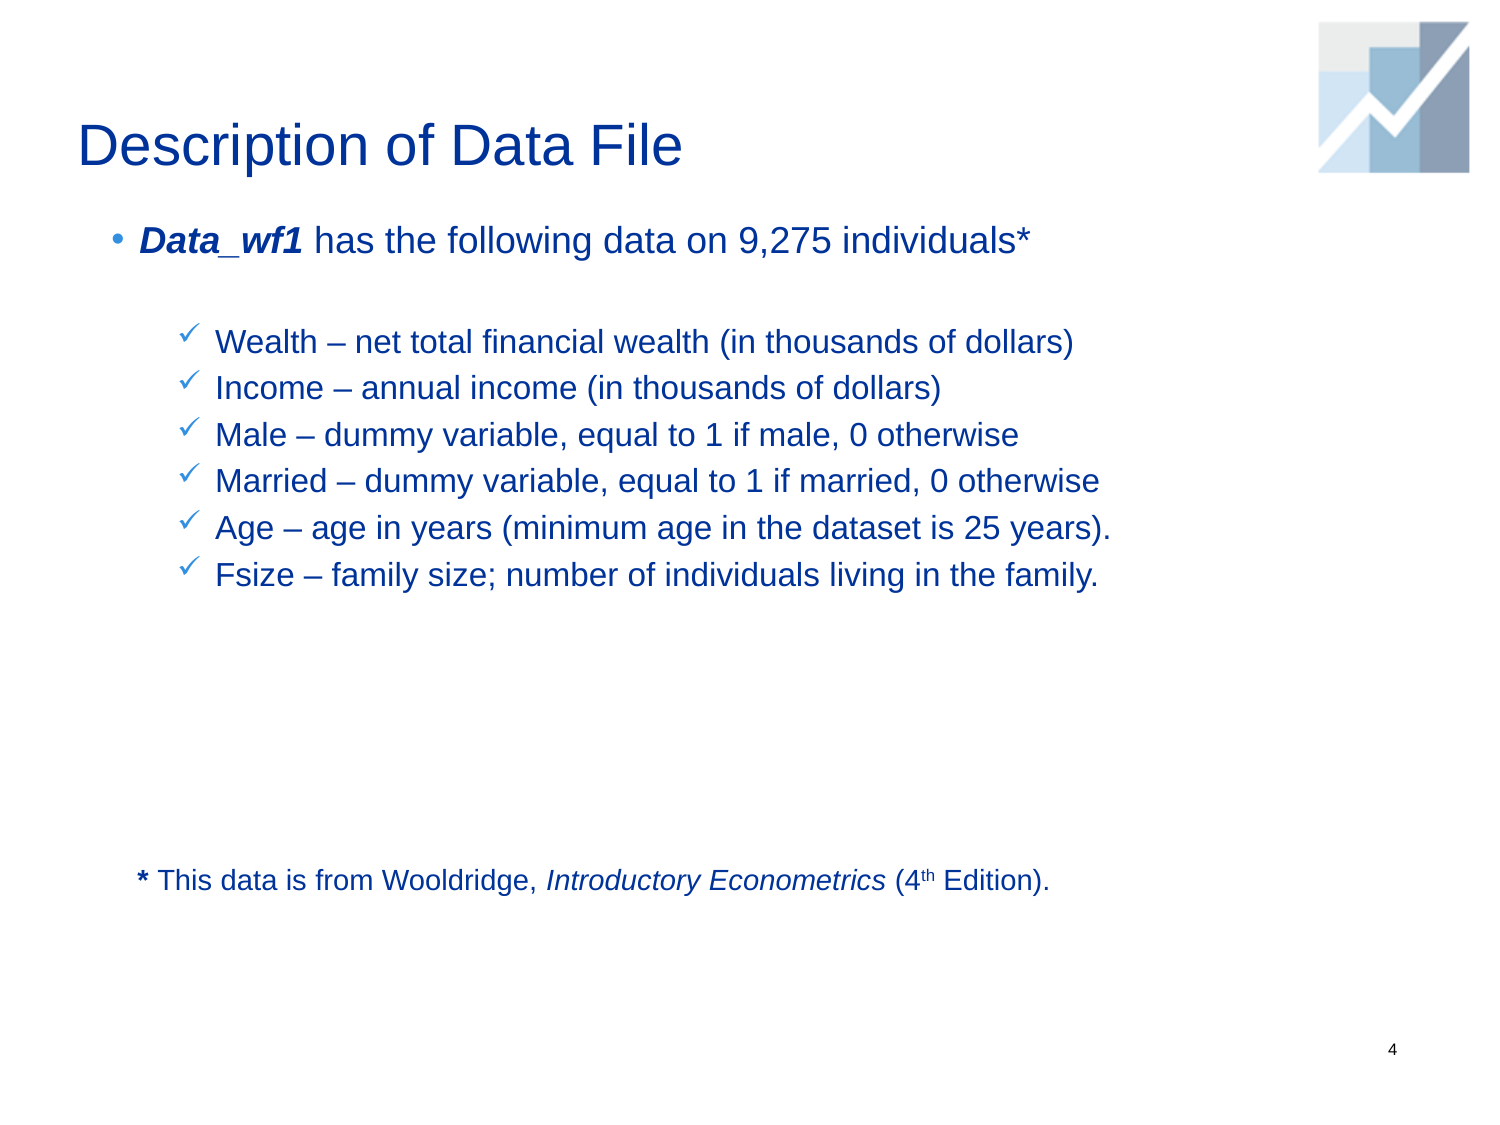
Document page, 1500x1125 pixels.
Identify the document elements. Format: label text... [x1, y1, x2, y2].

text_box * This data is from Wooldridge, Introductory Econometrics (4th Edition). [122, 853, 1319, 921]
title Description of Data File [62, 0, 1297, 185]
list Data_wf1 has the following data on 9,275 individuals* Wealth – net total financial wealth (in thousands of dollars) Income – annual income (in thousands of dollars) Male – dummy variable, equal to 1 if male, 0 otherwise Married – dummy variable, equal to 1 if married, 0 otherwise Age – age in years (minimum age in the dataset is 25 years). Fsize – family size; number of individuals living in the family. [96, 208, 1493, 618]
slide_number 4 [1262, 1015, 1413, 1067]
picture [1300, 11, 1479, 181]
